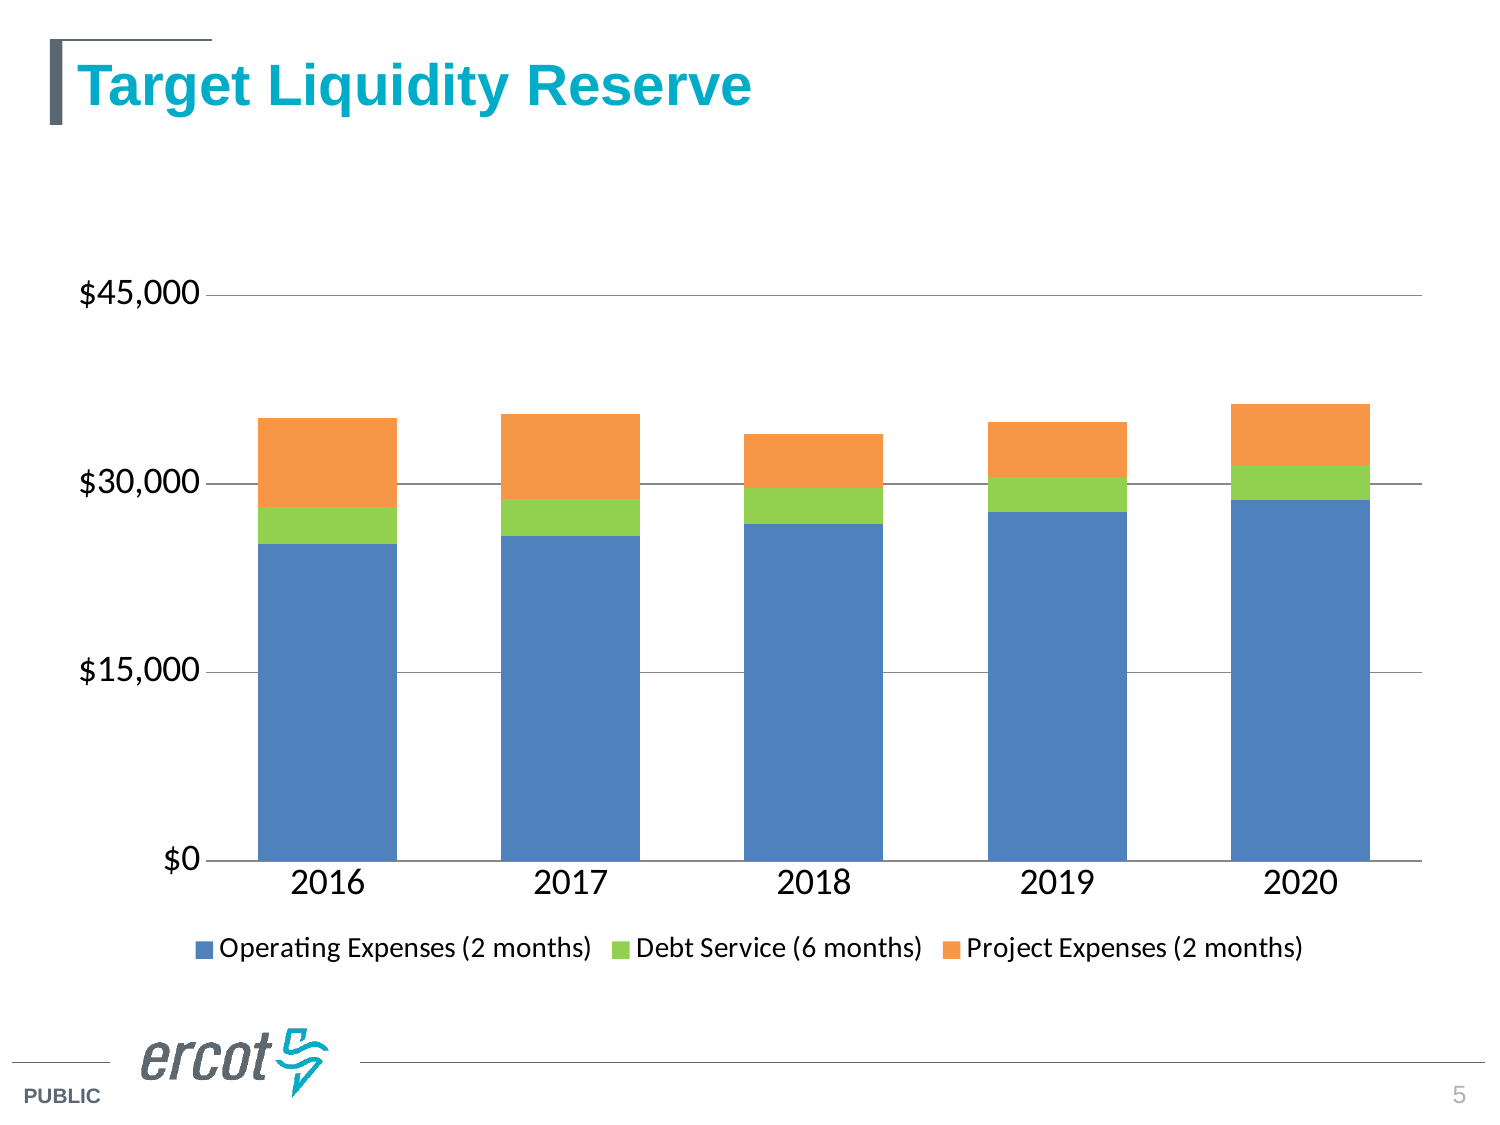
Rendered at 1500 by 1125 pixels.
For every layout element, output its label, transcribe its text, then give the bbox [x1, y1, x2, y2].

slide_number 5 [1437, 1076, 1475, 1112]
title Target Liquidity Reserve [62, 39, 1450, 228]
picture [137, 1024, 332, 1100]
chart [49, 262, 1451, 972]
